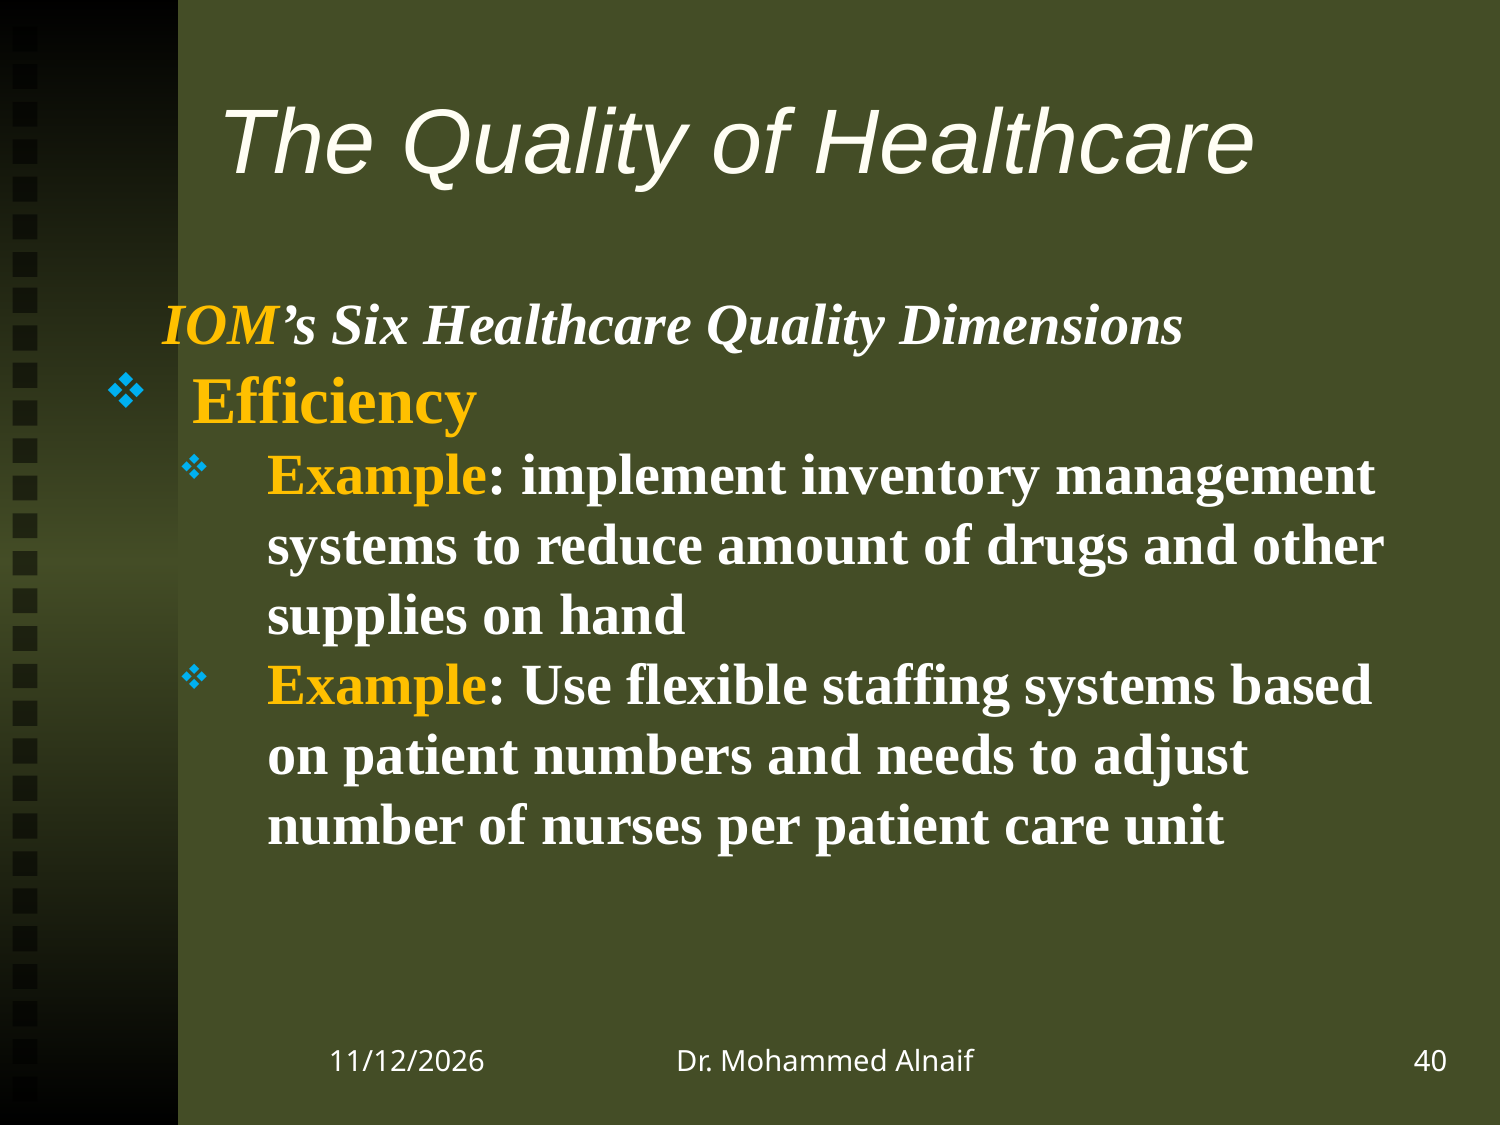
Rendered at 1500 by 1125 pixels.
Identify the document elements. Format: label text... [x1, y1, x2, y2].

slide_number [187, 1024, 501, 1101]
subtitle IOM’s Six Healthcare Quality Dimensions Efficiency Example: implement inventory management systems to reduce amount of drugs and other supplies on hand Example: Use flexible staffing systems based on patient numbers and needs to adjust number of nurses per patient care unit [88, 278, 1448, 977]
slide_number 40 [1149, 1024, 1463, 1101]
title The Quality of Healthcare [100, 42, 1376, 231]
footer Dr. Mohammed Alnaif [587, 1024, 1063, 1101]
